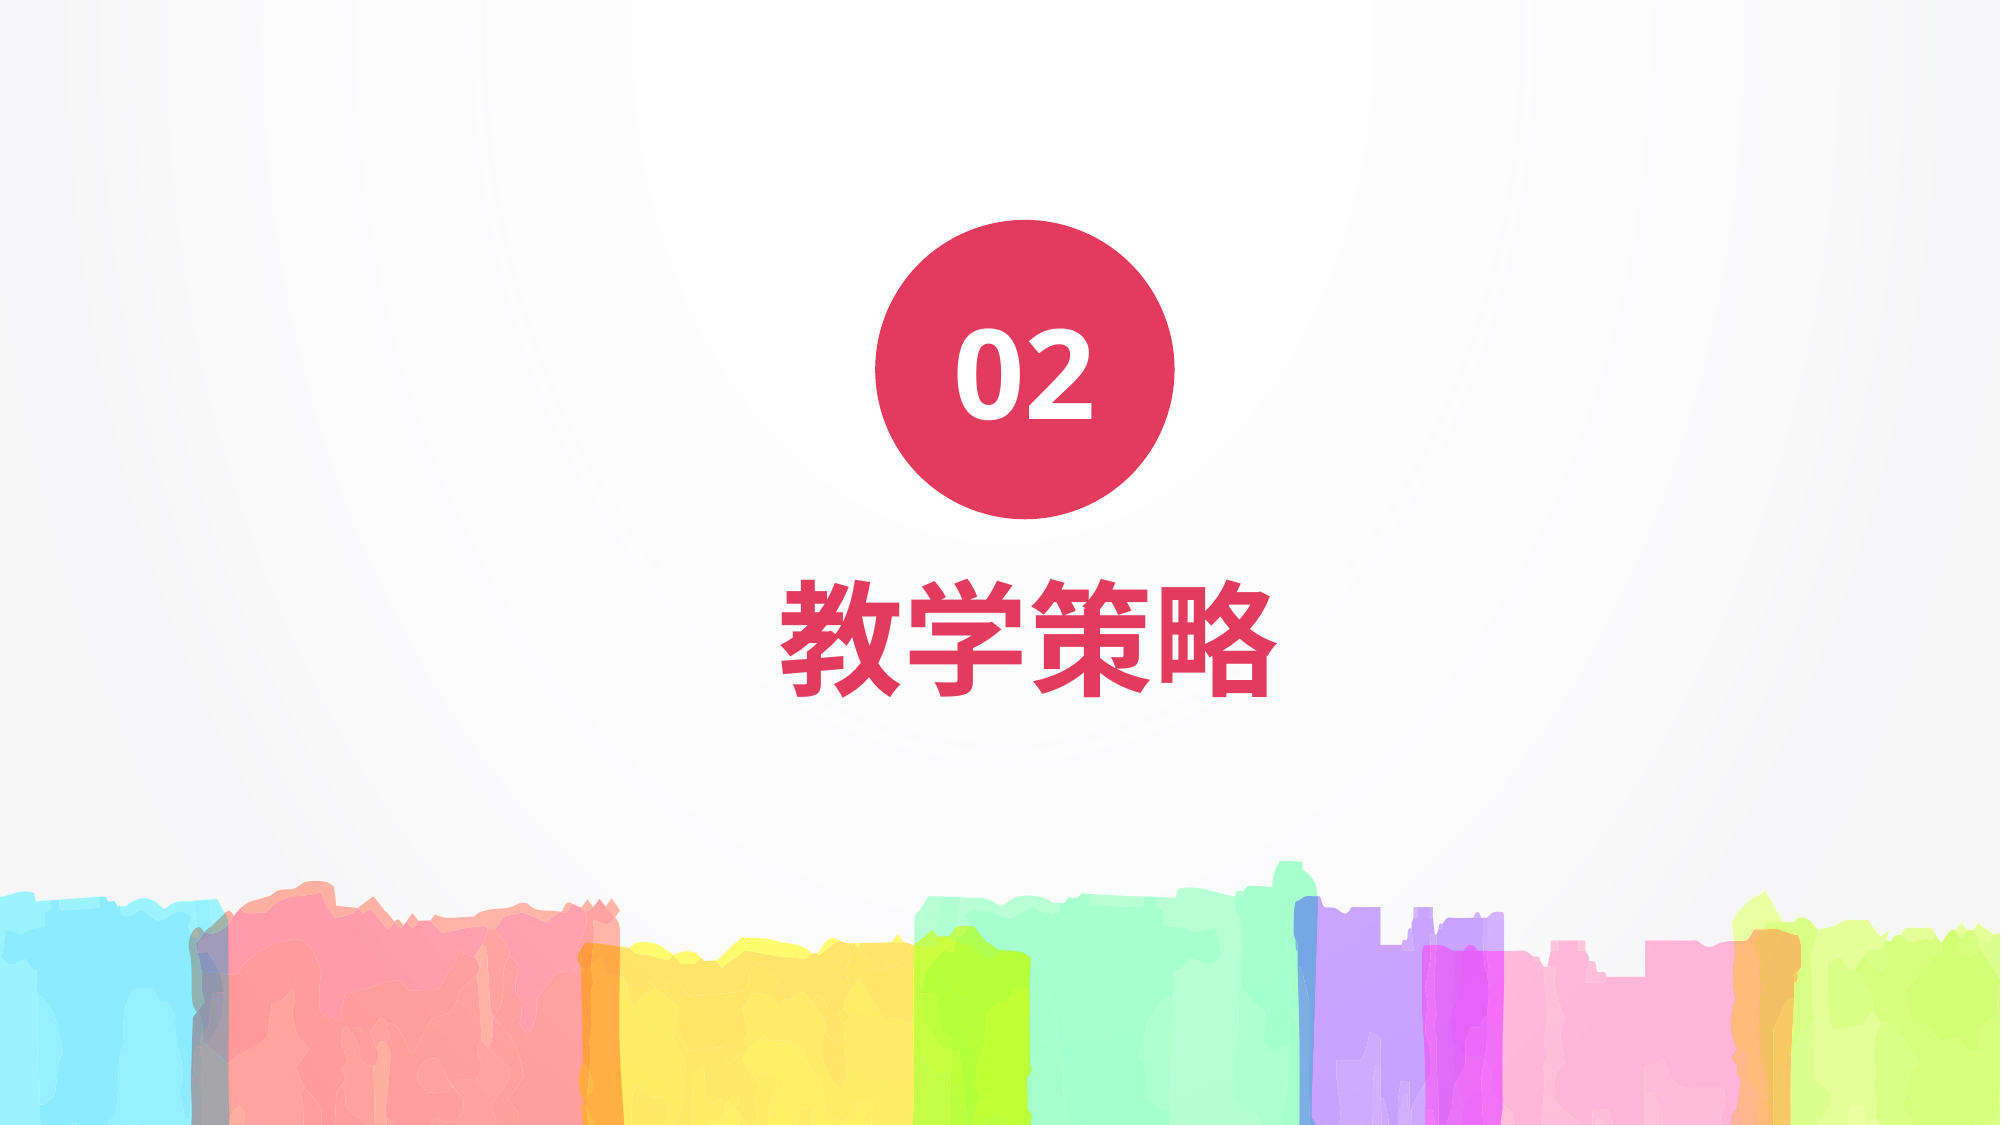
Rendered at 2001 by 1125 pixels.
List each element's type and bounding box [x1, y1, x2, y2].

picture [0, 0, 2000, 1125]
text_box [763, 219, 1343, 706]
